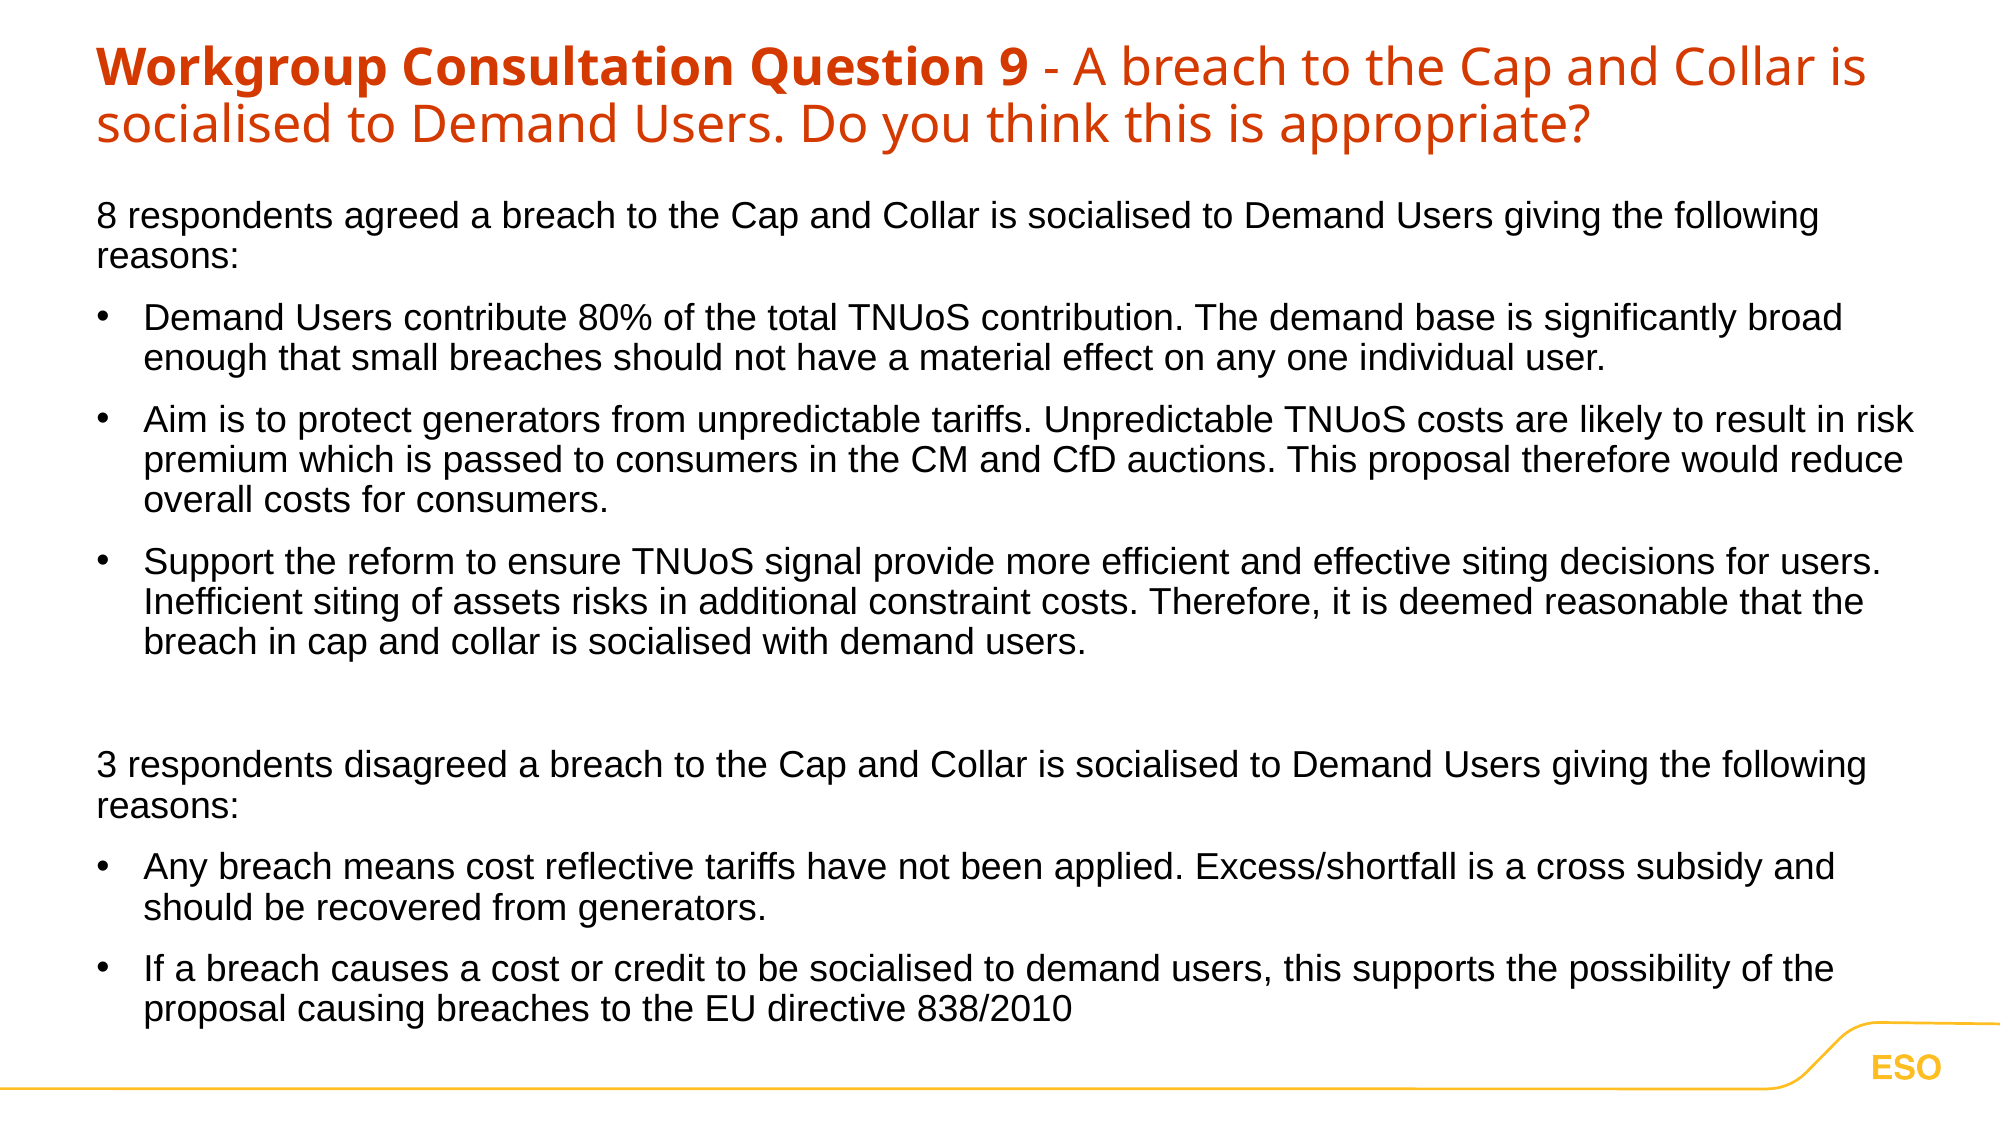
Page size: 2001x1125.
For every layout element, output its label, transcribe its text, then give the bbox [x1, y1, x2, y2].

picture [1873, 1054, 1941, 1080]
list 8 respondents agreed a breach to the Cap and Collar is socialised to Demand Users giving the following reasons: Demand Users contribute 80% of the total TNUoS contribution. The demand base is significantly broad enough that small breaches should not have a material effect on any one individual user. Aim is to protect generators from unpredictable tariffs. Unpredictable TNUoS costs are likely to result in risk premium which is passed to consumers in the CM and CfD auctions. This proposal therefore would reduce overall costs for consumers. Support the reform to ensure TNUoS signal provide more efficient and effective siting decisions for users. Inefficient siting of assets risks in additional constraint costs. Therefore, it is deemed reasonable that the breach in cap and collar is socialised with demand users. 3 respondents disagreed a breach to the Cap and Collar is socialised to Demand Users giving the following reasons: Any breach means cost reflective tariffs have not been applied. Excess/shortfall is a cross subsidy and should be recovered from generators. If a breach causes a cost or credit to be socialised to demand users, this supports the possibility of the proposal causing breaches to the EU directive 838/2010 [81, 189, 1934, 1052]
title Workgroup Consultation Question 9 - A breach to the Cap and Collar is socialised to Demand Users. Do you think this is appropriate? [81, 33, 1934, 189]
